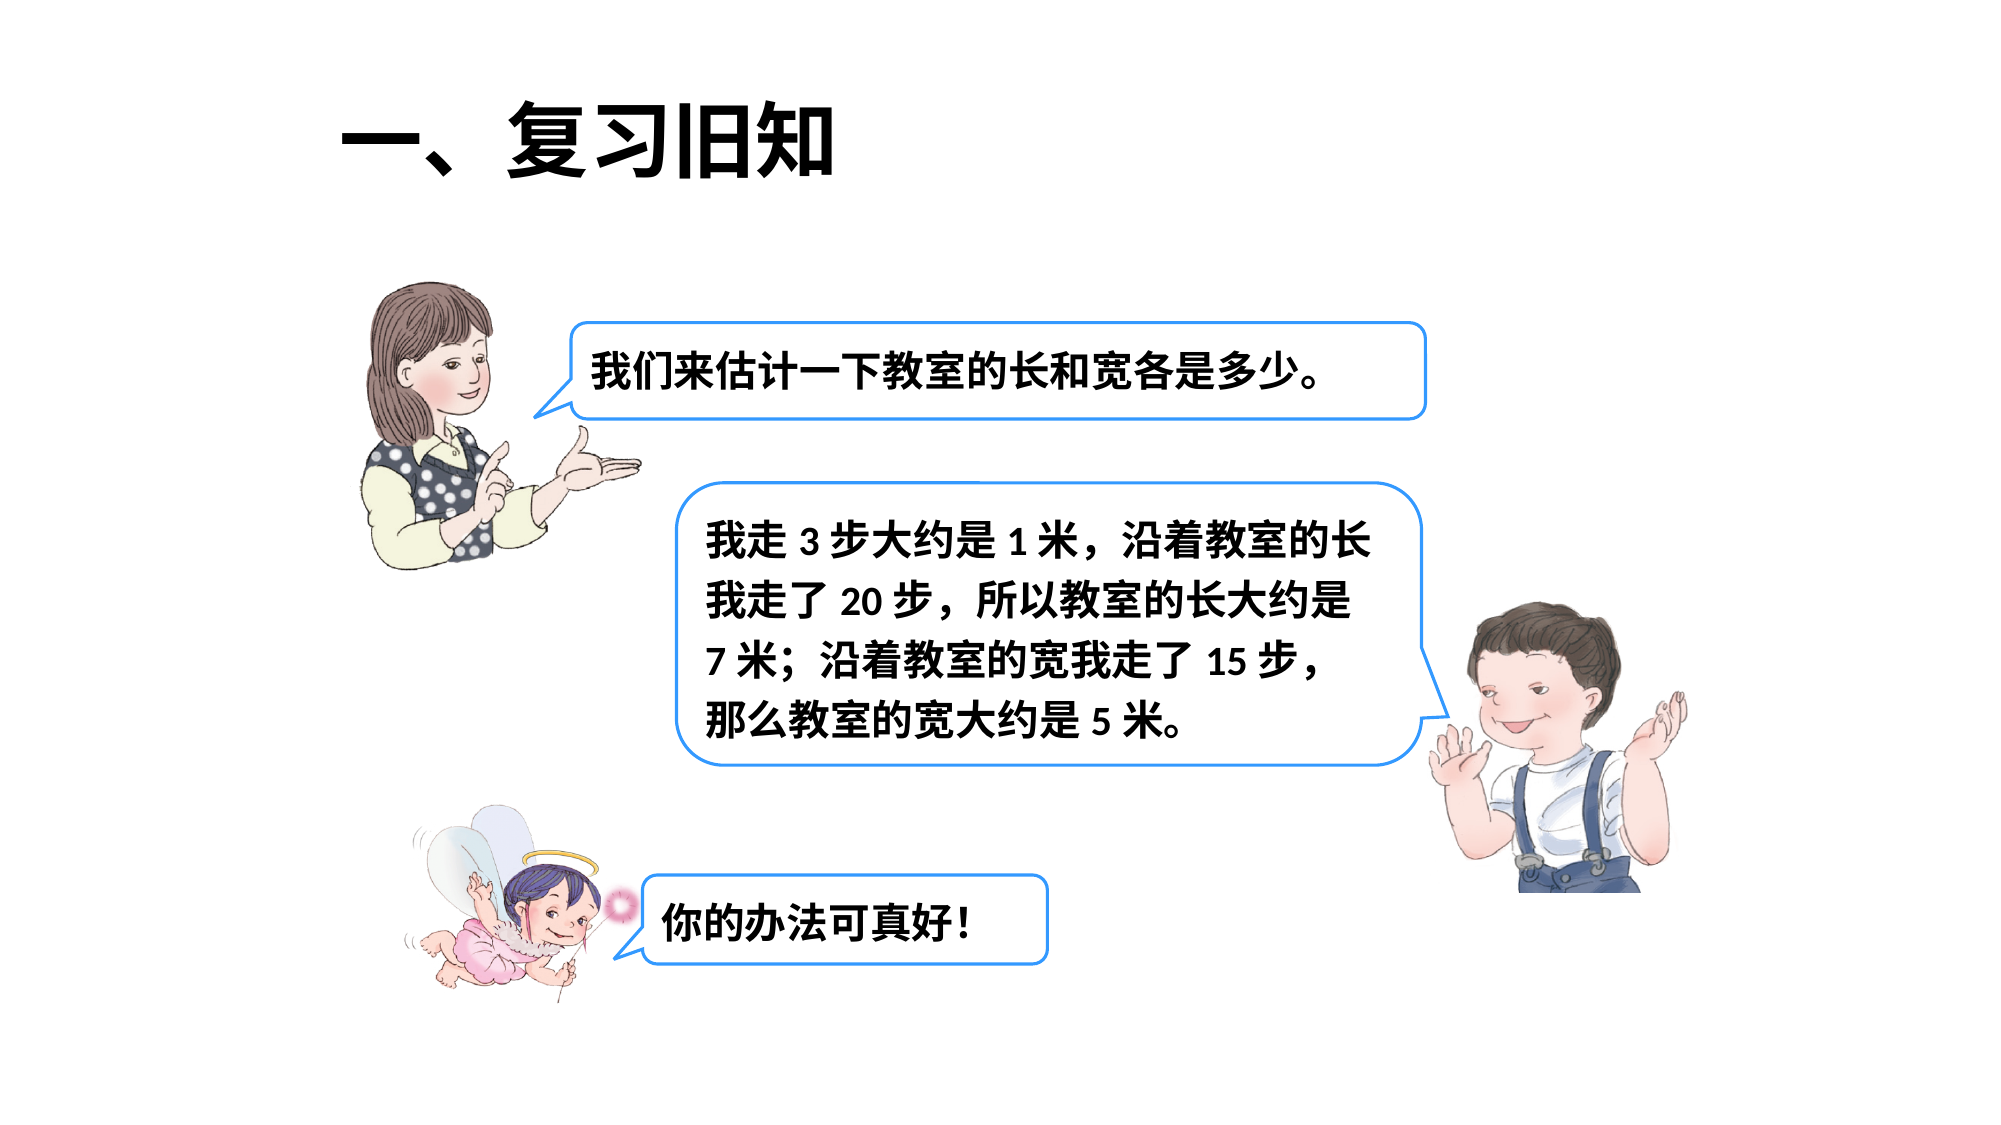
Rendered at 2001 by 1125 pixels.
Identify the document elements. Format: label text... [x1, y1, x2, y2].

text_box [350, 278, 1426, 575]
text_box 一、复习旧知 [324, 68, 1331, 208]
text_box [676, 482, 1688, 894]
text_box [397, 798, 1048, 1009]
